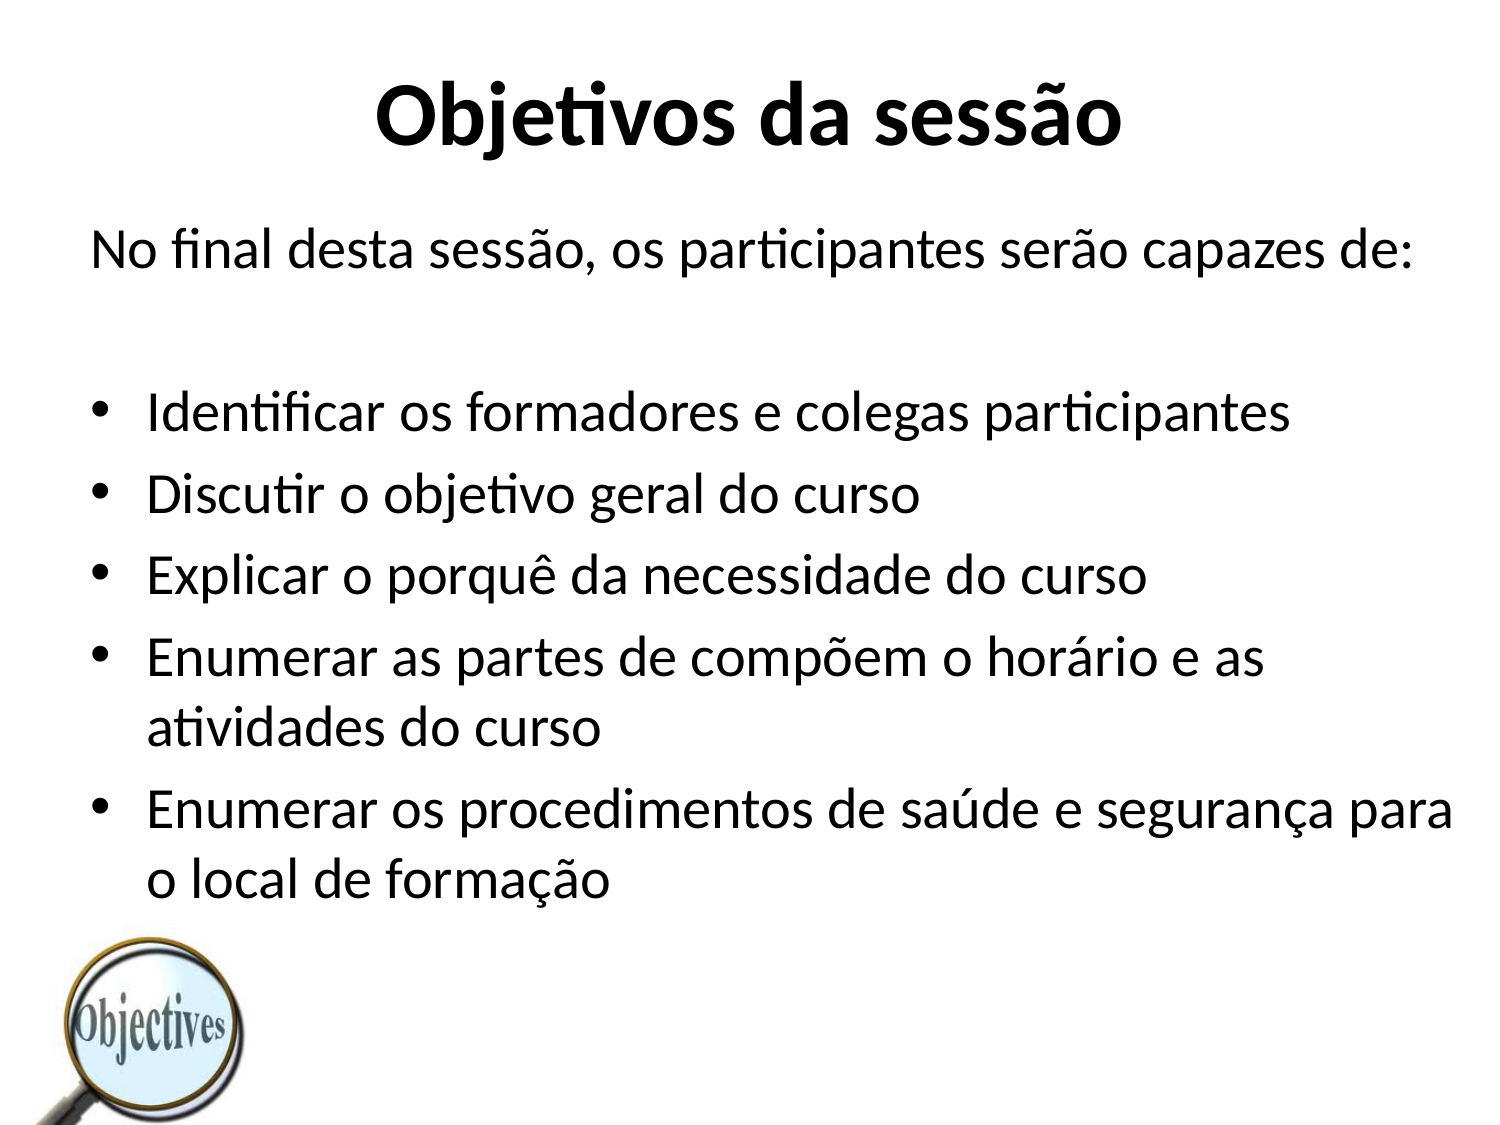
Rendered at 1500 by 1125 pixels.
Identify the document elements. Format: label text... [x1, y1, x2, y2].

title Objetivos da sessão [75, 45, 1425, 172]
picture [0, 923, 303, 1125]
list No final desta sessão, os participantes serão capazes de: Identificar os formadores e colegas participantes Discutir o objetivo geral do curso Explicar o porquê da necessidade do curso Enumerar as partes de compõem o horário e as atividades do curso Enumerar os procedimentos de saúde e segurança para o local de formação [75, 202, 1472, 1005]
